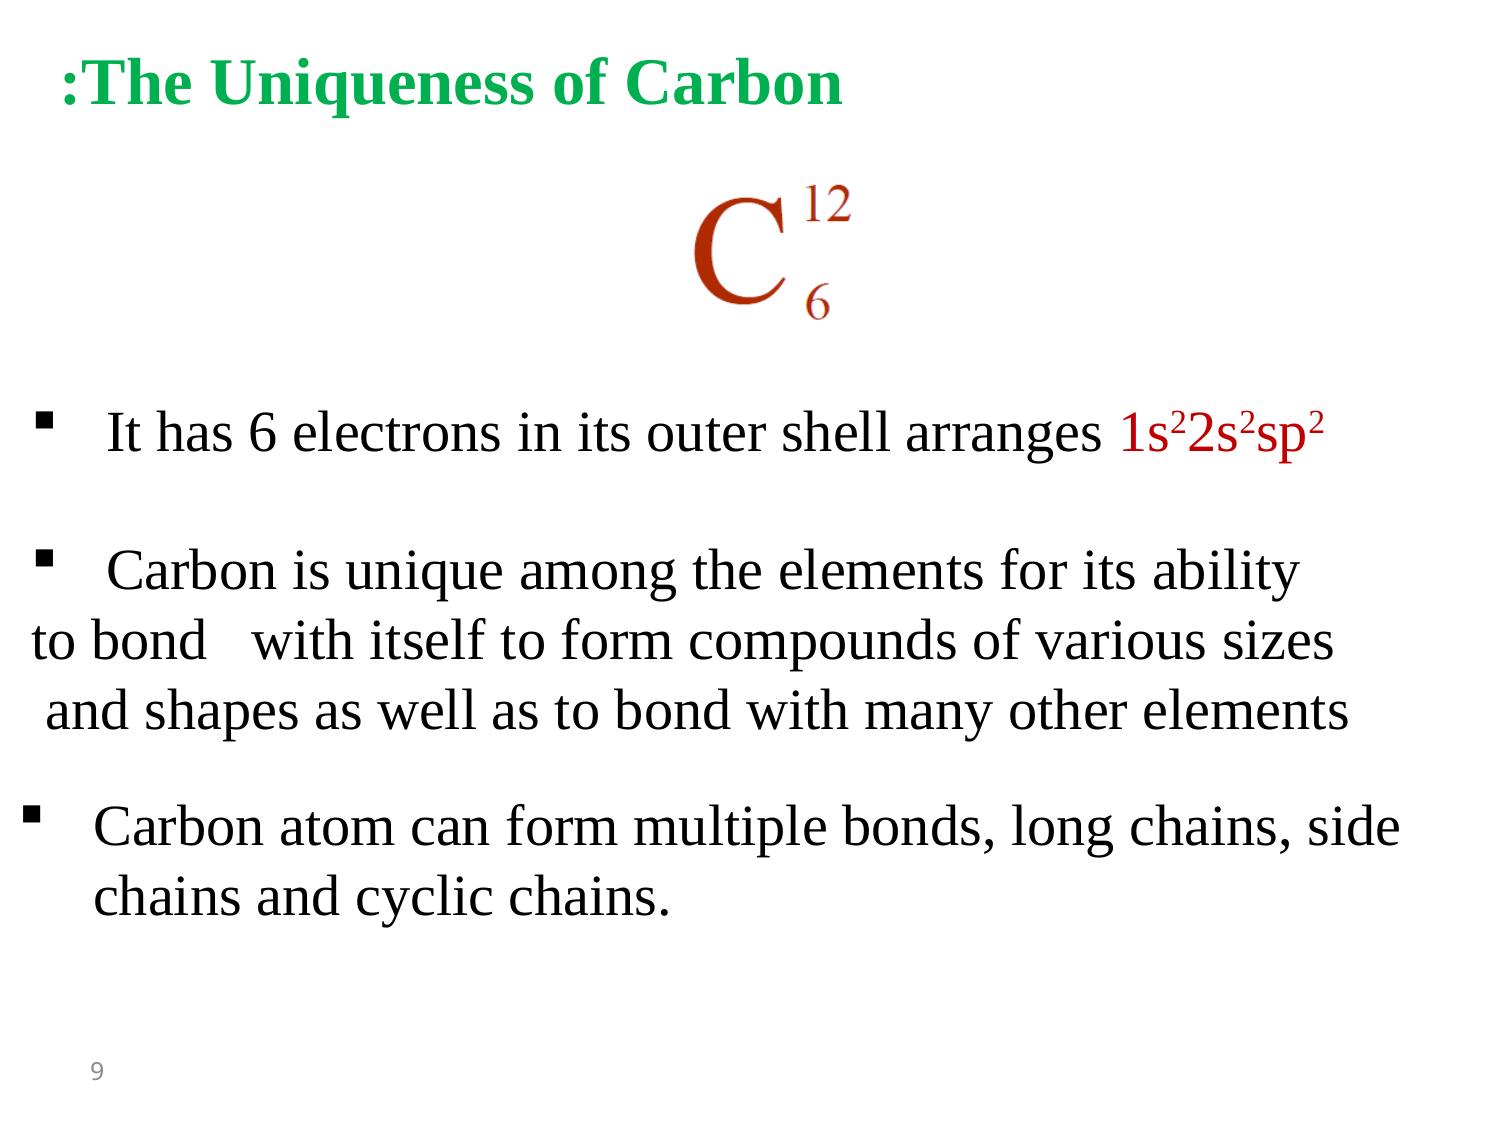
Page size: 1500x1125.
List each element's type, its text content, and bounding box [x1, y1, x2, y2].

text_box The Uniqueness of Carbon: [44, 30, 860, 126]
text_box It has 6 electrons in its outer shell arranges 1s22s2sp2 [16, 385, 1500, 471]
text_box Carbon is unique among the elements for its ability to bond with itself to form compounds of various sizes and shapes as well as to bond with many other elements [16, 523, 1496, 749]
text_box Carbon atom can form multiple bonds, long chains, side chains and cyclic chains. [3, 779, 1445, 935]
picture [680, 172, 867, 349]
slide_number 9 [75, 1042, 425, 1103]
